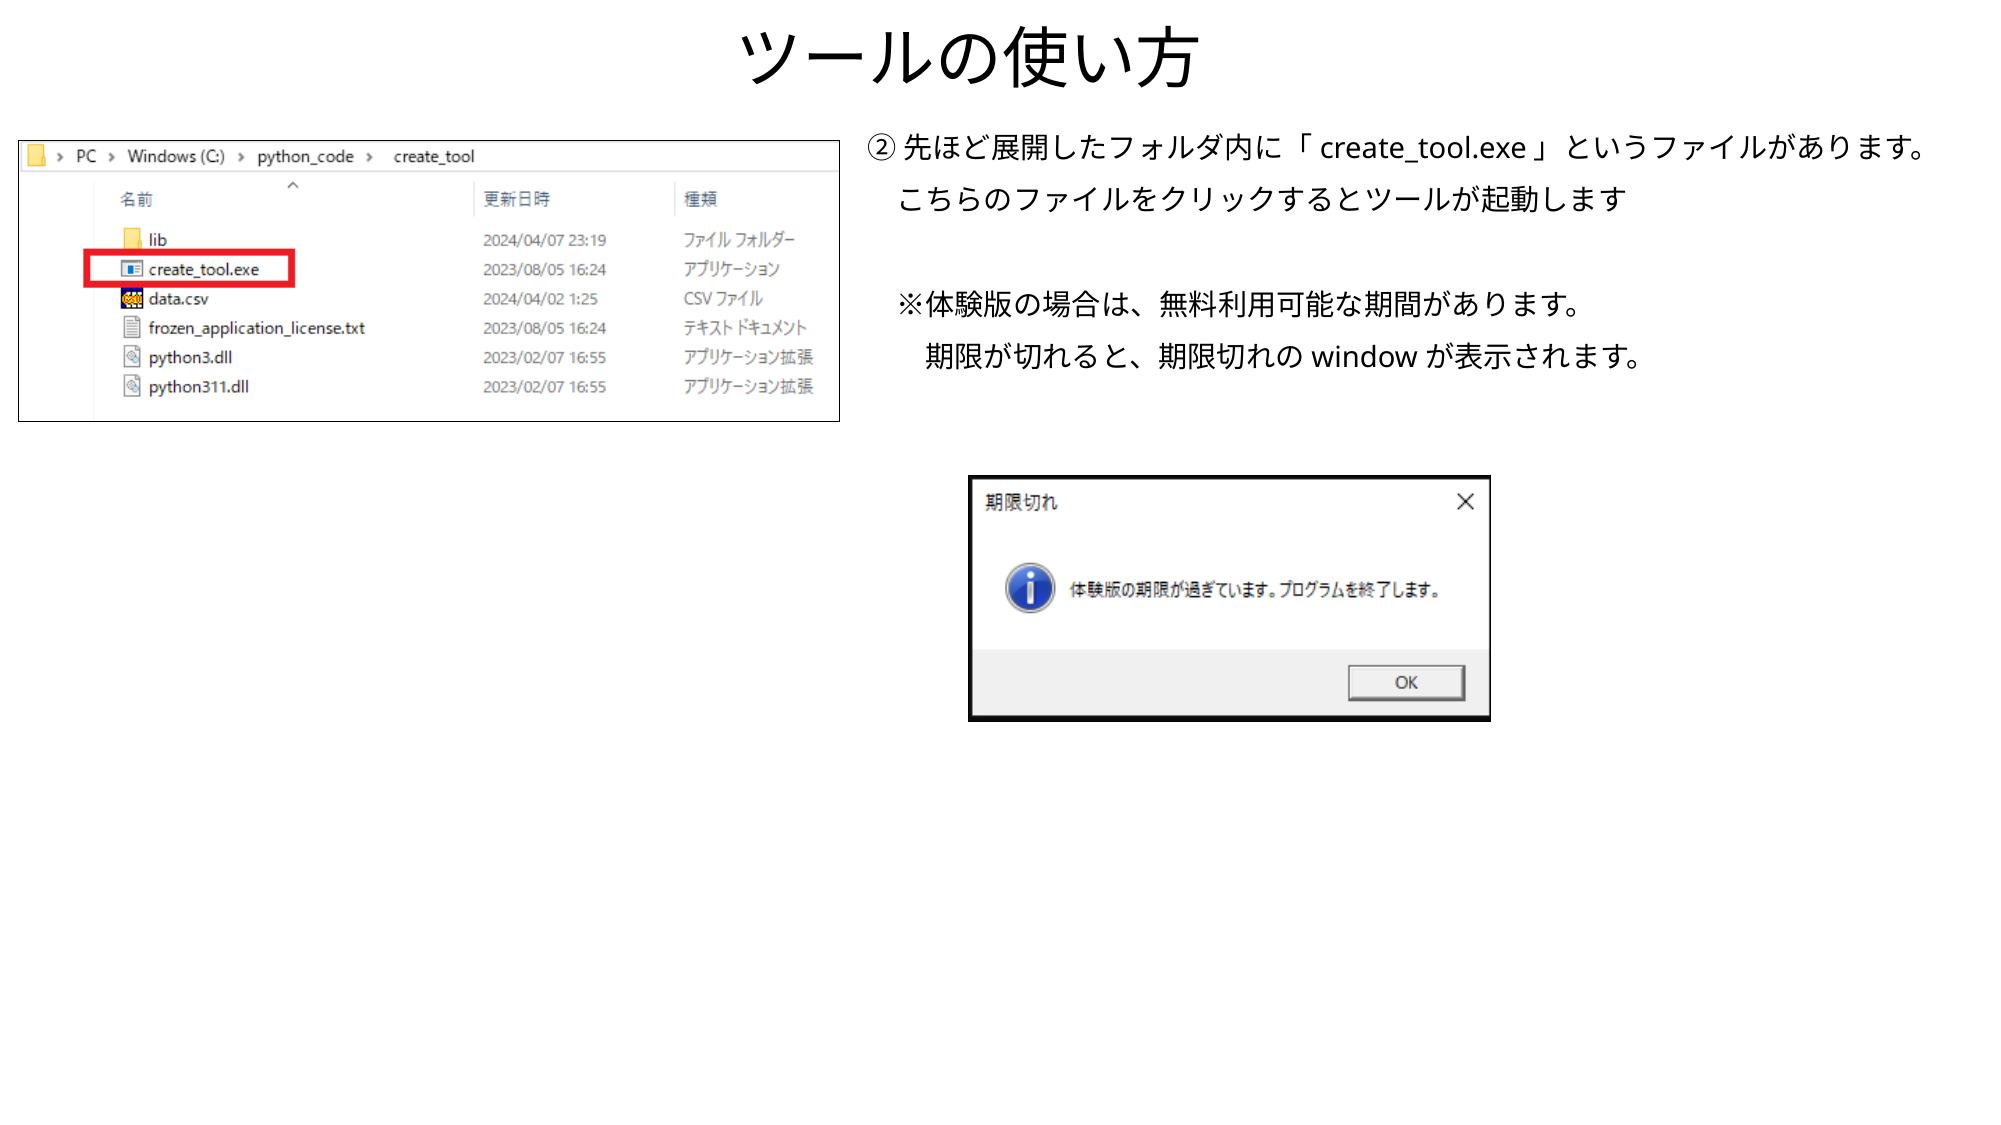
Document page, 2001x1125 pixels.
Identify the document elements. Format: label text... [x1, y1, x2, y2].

text_box ②先ほど展開したフォルダ内に「create_tool.exe」というファイルがあります。 こちらのファイルをクリックするとツールが起動します ※体験版の場合は、無料利用可能な期間があります。 期限が切れると、期限切れのwindowが表示されます。 [852, 125, 2000, 872]
subtitle ツールの使い方 [219, 17, 1720, 118]
picture [17, 140, 840, 423]
picture [968, 475, 1491, 722]
